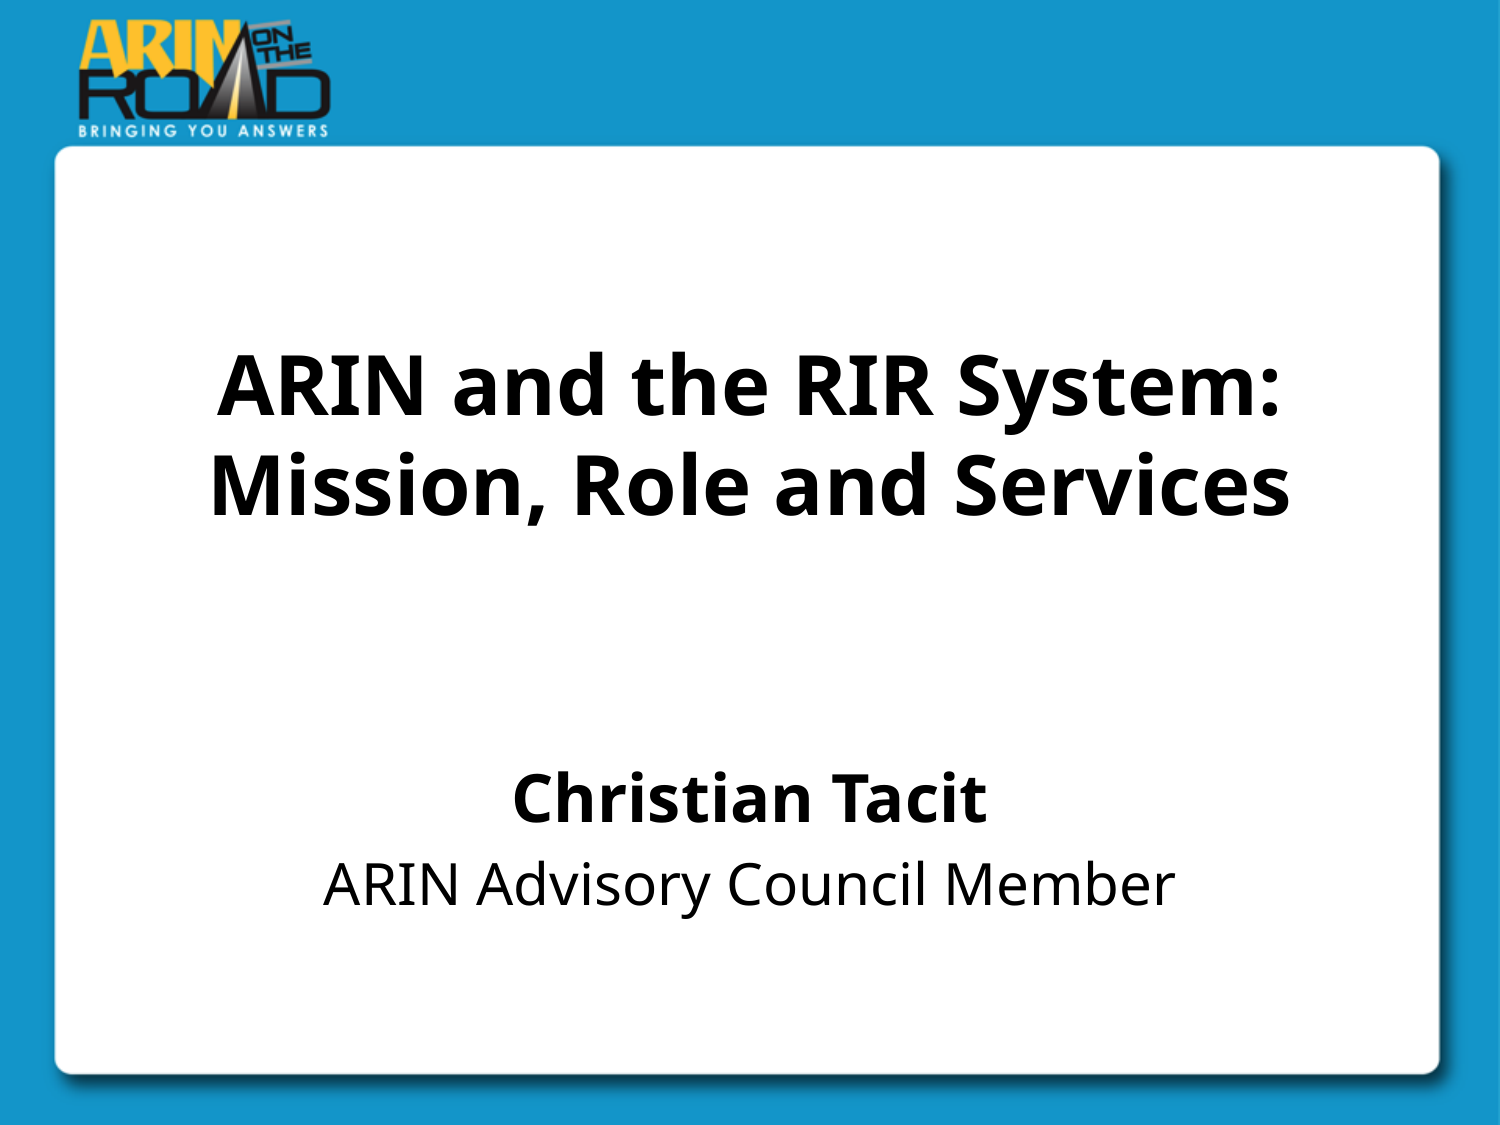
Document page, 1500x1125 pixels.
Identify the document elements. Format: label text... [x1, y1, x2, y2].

picture [0, 0, 1500, 1125]
list ARIN and the RIR System: Mission, Role and Services Christian Tacit ARIN Advisory Council Member [75, 324, 1425, 1067]
